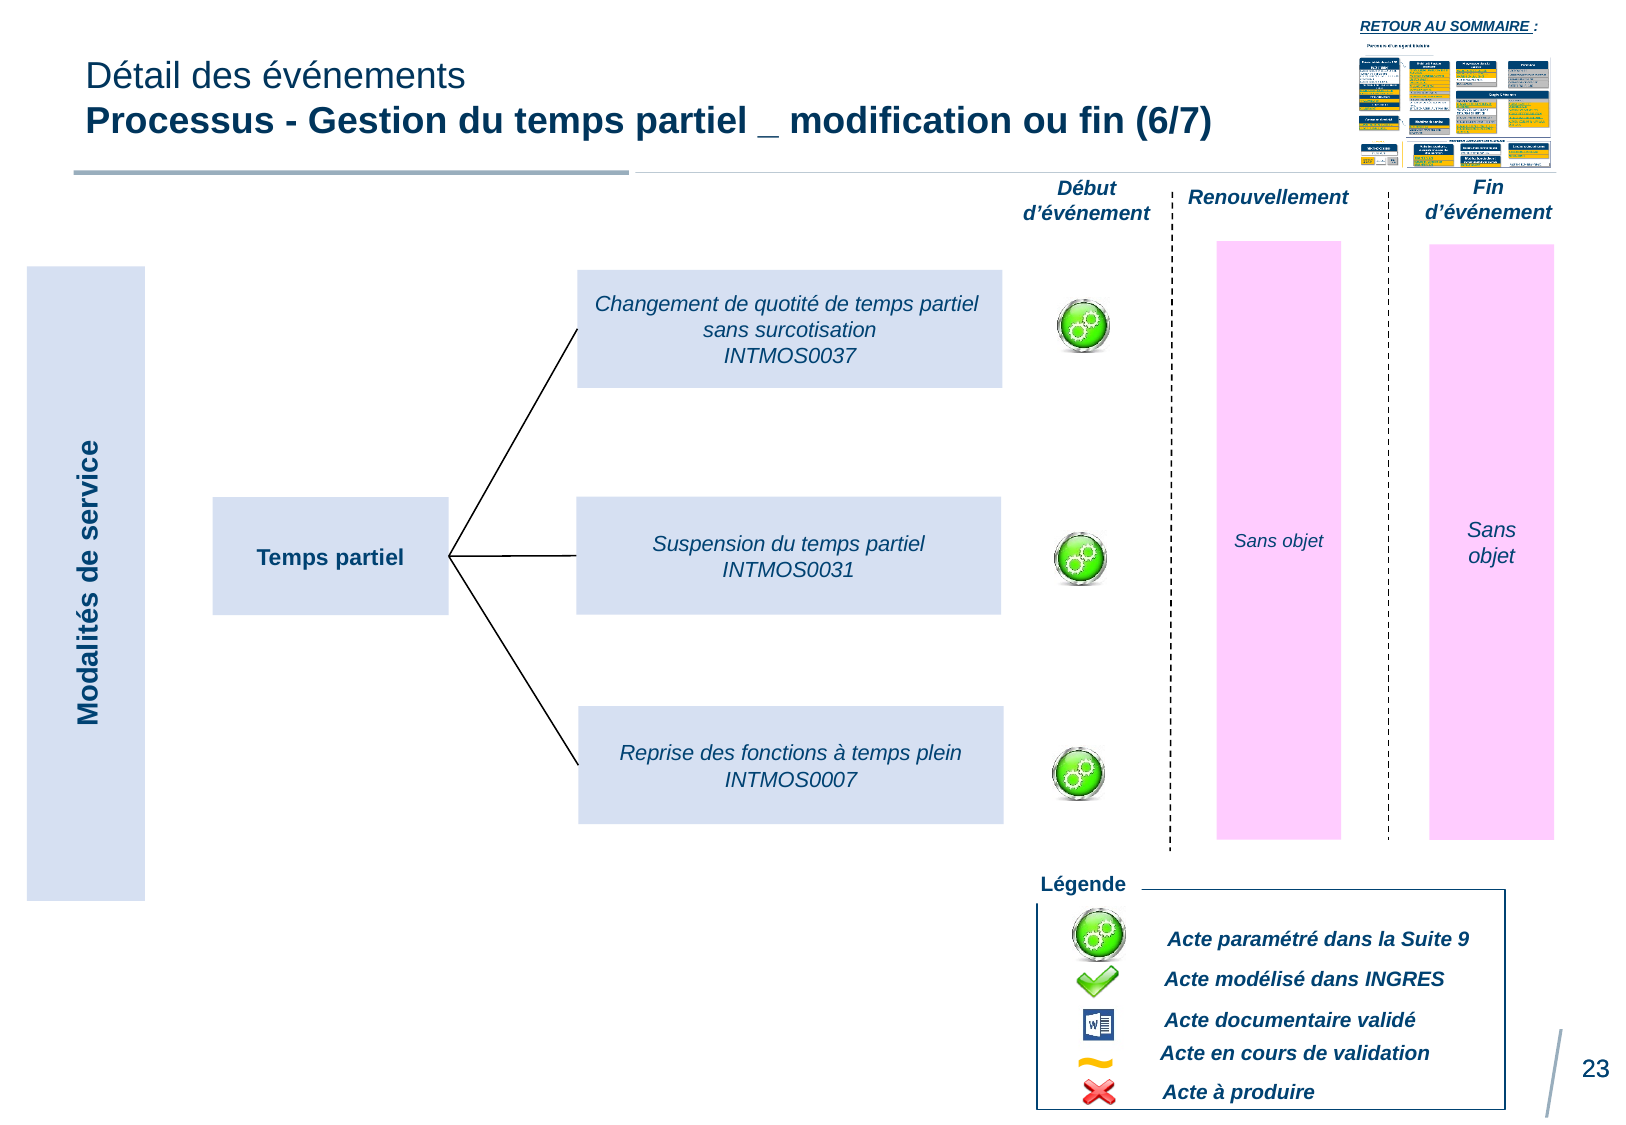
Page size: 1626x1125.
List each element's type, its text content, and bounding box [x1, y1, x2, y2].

slide_number 23 [1516, 1044, 1625, 1121]
picture [1082, 1079, 1116, 1105]
picture [1054, 530, 1107, 586]
picture [1359, 40, 1553, 168]
picture [1057, 297, 1110, 353]
picture [1052, 745, 1105, 801]
picture [1067, 906, 1128, 1055]
